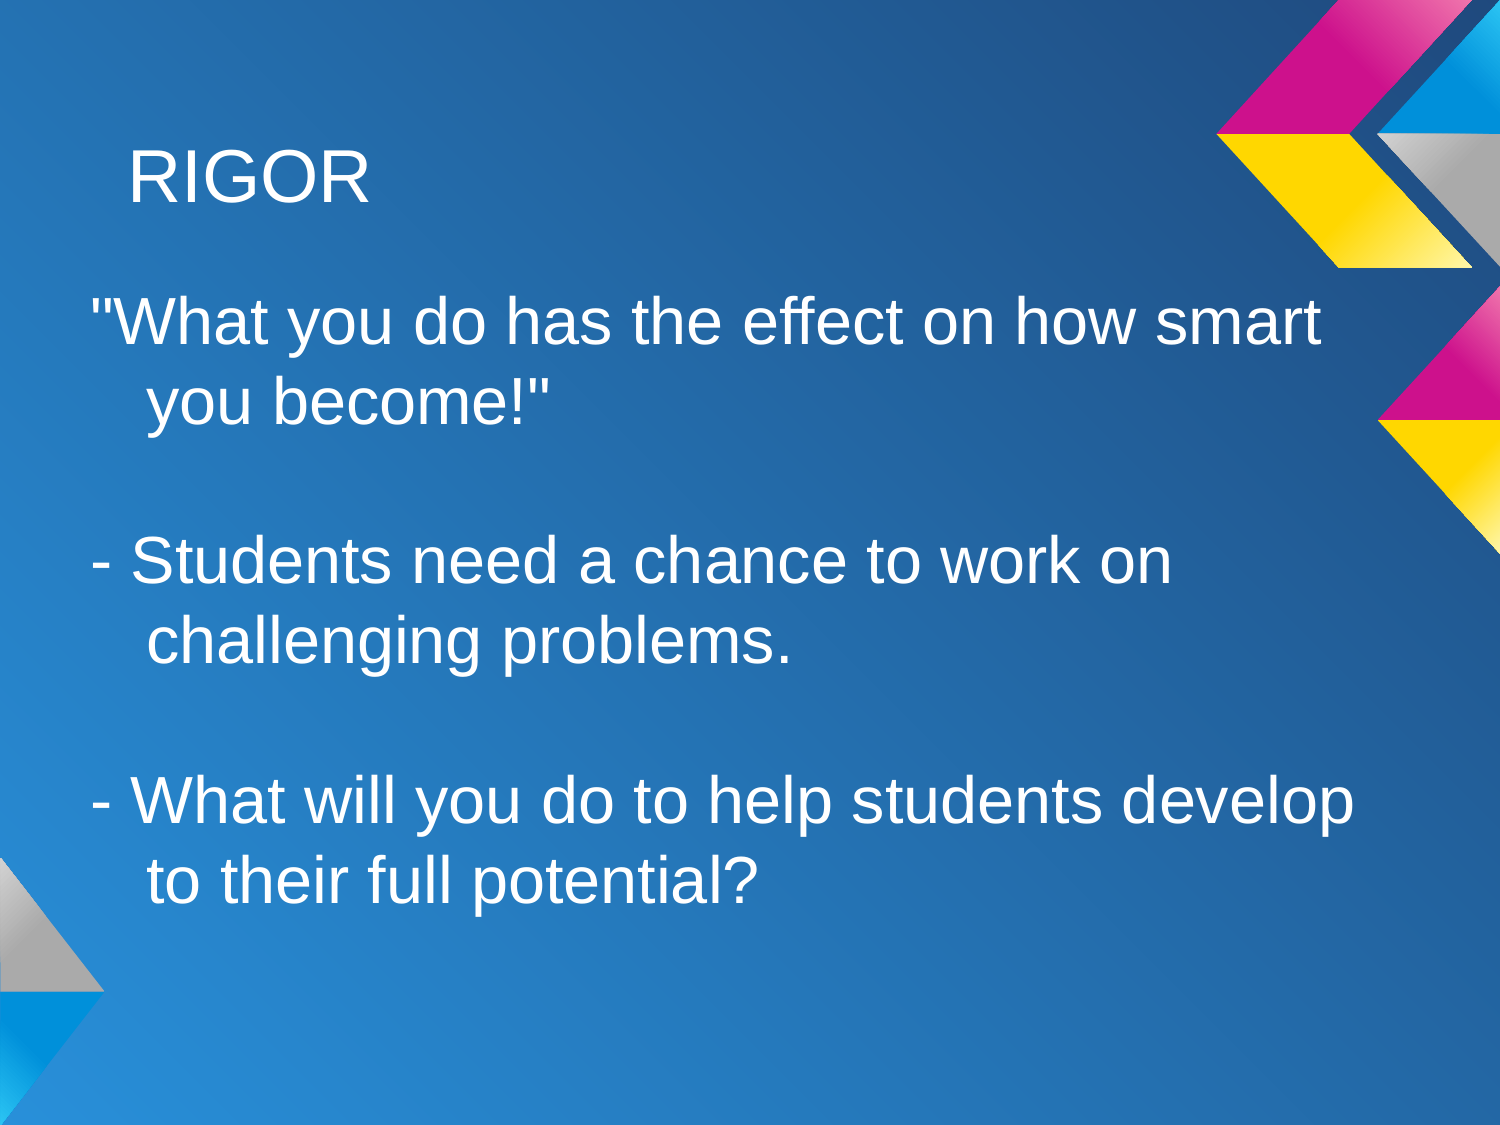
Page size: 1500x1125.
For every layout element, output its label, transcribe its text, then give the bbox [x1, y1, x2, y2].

list "What you do has the effect on how smart you become!" - Students need a chance to work on challenging problems. - What will you do to help students develop to their full potential? [75, 262, 1425, 1013]
title RIGOR [75, 14, 1204, 233]
